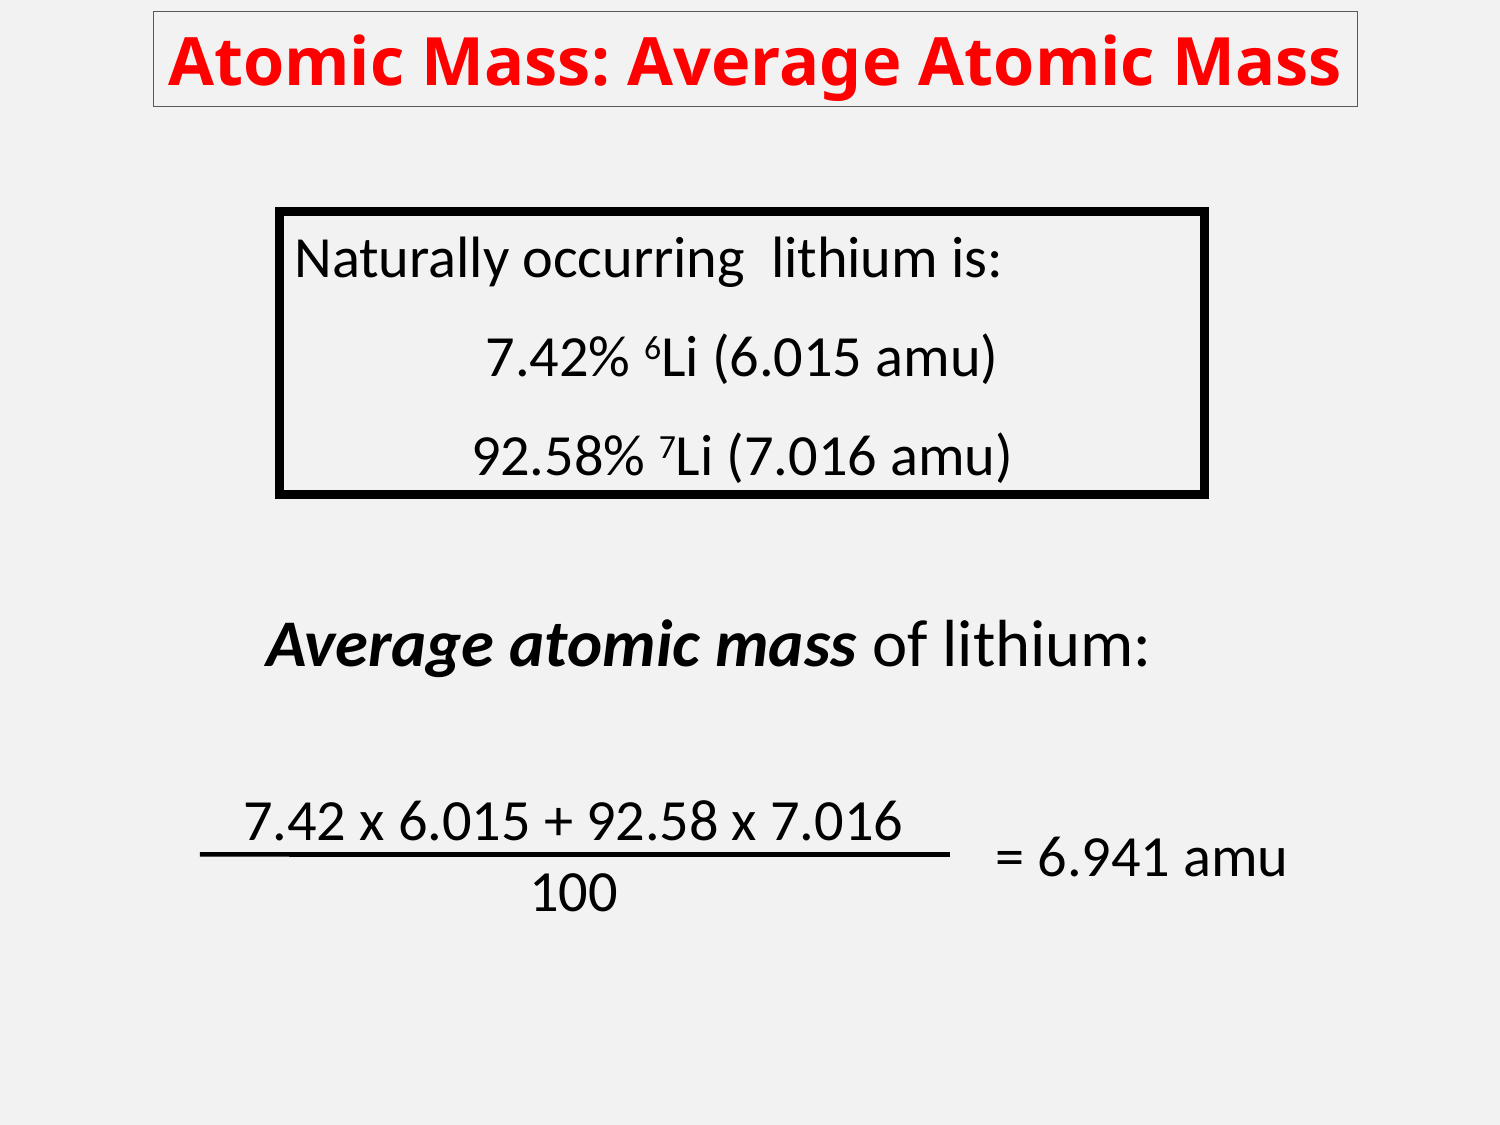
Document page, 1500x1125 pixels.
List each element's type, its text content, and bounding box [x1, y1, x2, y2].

text_box Average atomic mass of lithium: [251, 592, 1167, 688]
text_box Atomic Mass: Average Atomic Mass [153, 11, 1358, 107]
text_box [187, 774, 960, 931]
text_box Naturally occurring lithium is: 7.42% 6Li (6.015 amu) 92.58% 7Li (7.016 amu) [279, 211, 1205, 495]
text_box = 6.941 amu [980, 810, 1304, 896]
